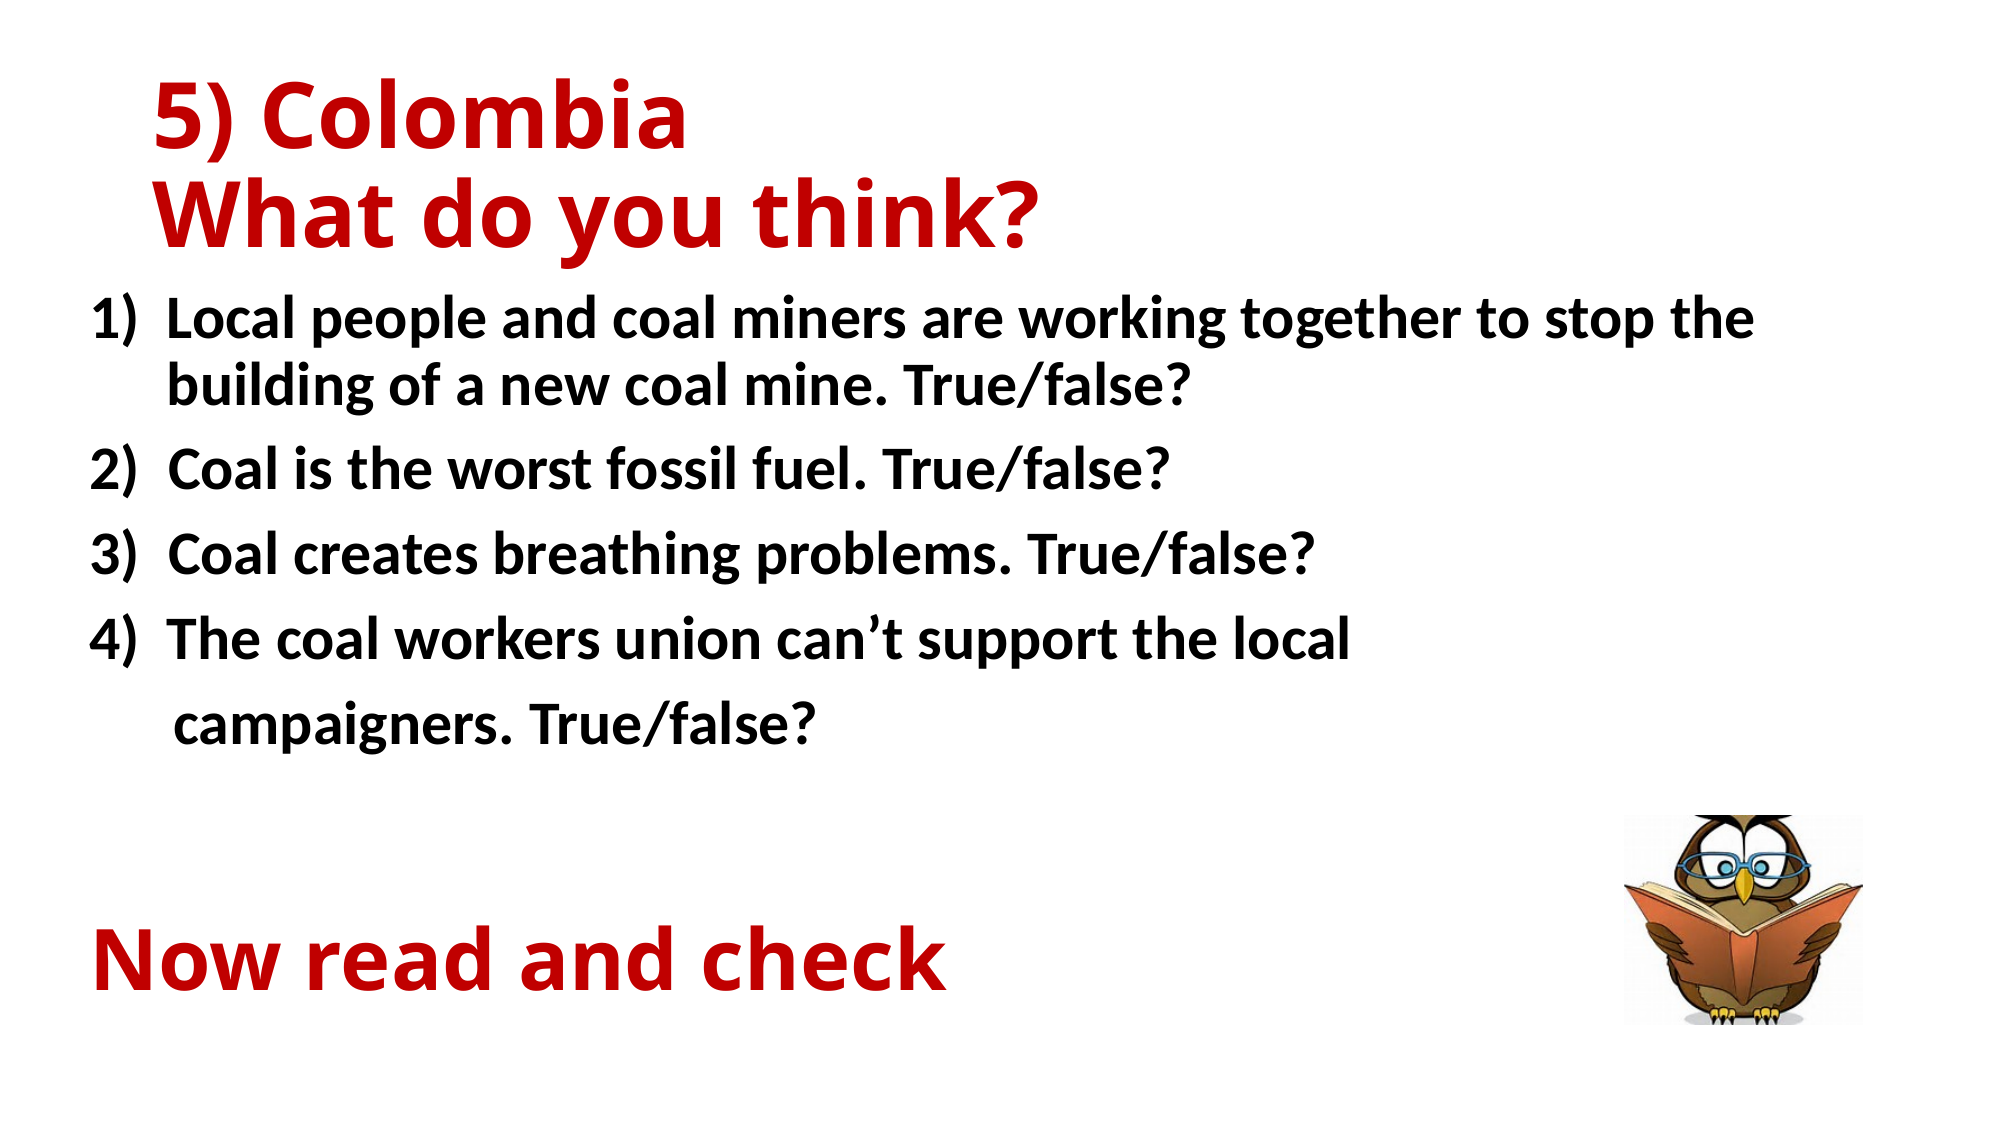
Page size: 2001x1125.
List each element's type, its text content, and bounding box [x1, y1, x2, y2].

picture [1624, 815, 1863, 1025]
title 5) Colombia What do you think? [137, 59, 1863, 278]
list Local people and coal miners are working together to stop the building of a new coal mine. True/false? 2) Coal is the worst fossil fuel. True/false? 3) Coal creates breathing problems. True/false? The coal workers union can’t support the local campaigners. True/false? Now read and check [74, 277, 1800, 1017]
